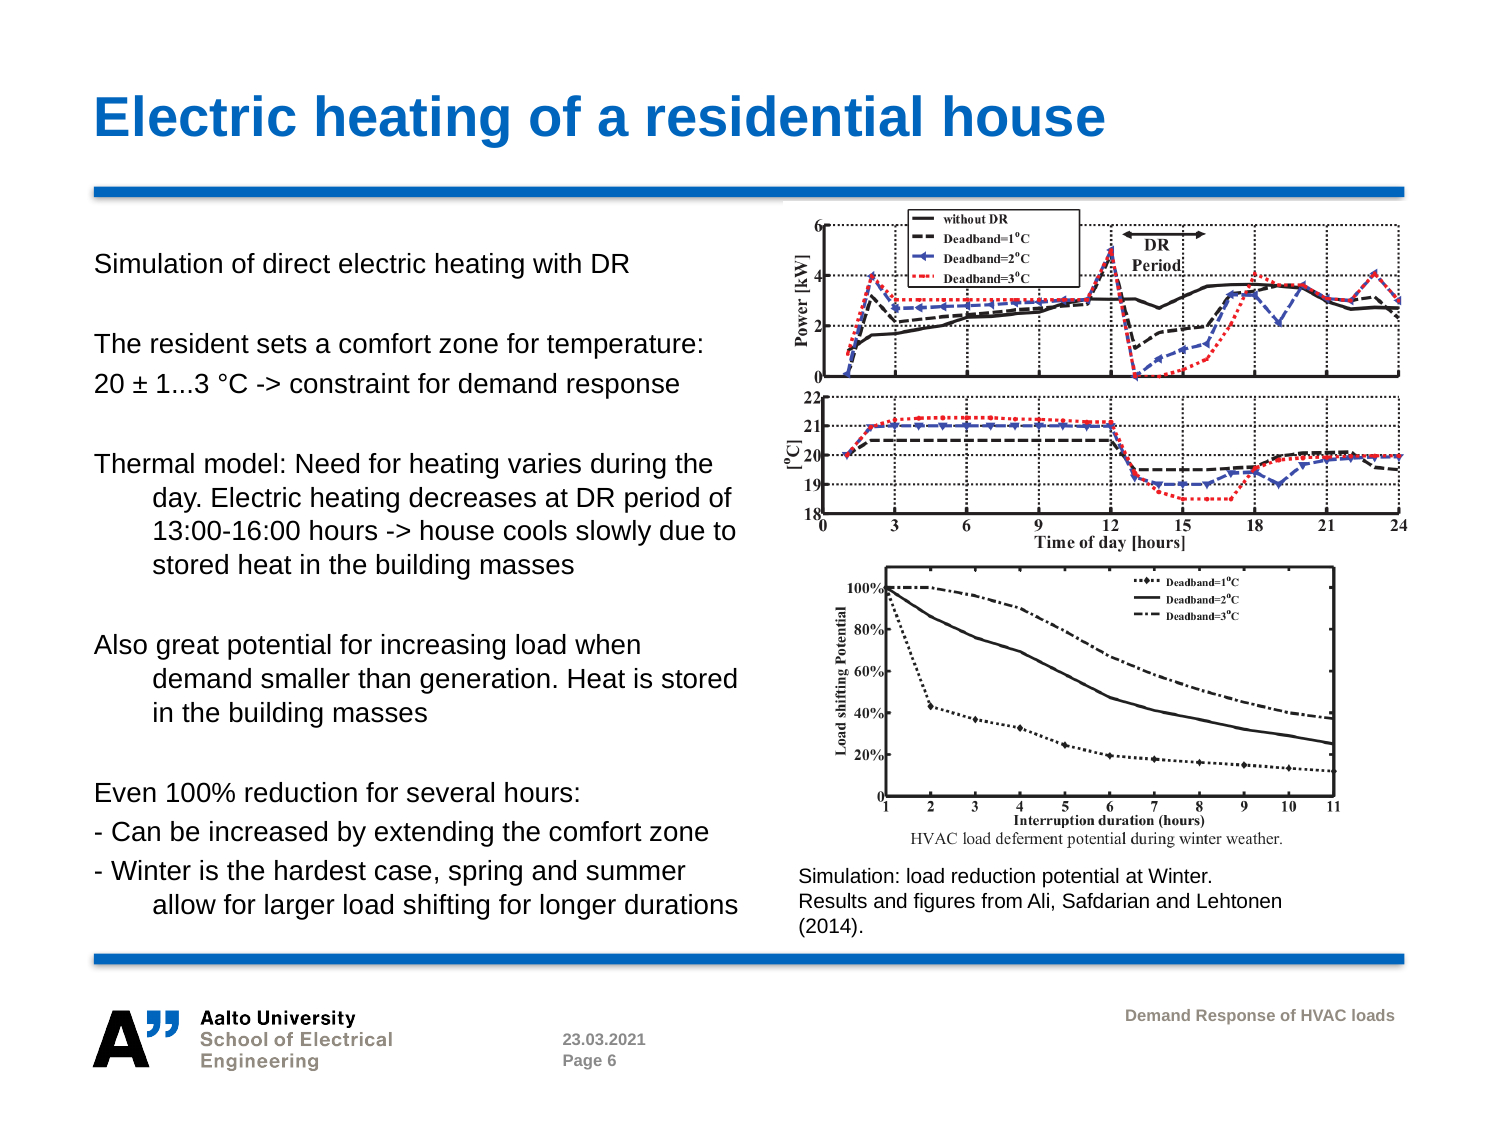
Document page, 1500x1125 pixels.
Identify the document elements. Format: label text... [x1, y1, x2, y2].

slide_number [562, 1029, 816, 1050]
slide_number Page 6 [562, 1050, 816, 1071]
list Demand Response of HVAC loads [1125, 1008, 1405, 1071]
title Electric heating of a residential house [93, 80, 1369, 228]
picture [35, 953, 449, 1125]
picture [825, 557, 1343, 855]
list Simulation of direct electric heating with DR The resident sets a comfort zone for temperature: 20 ± 1...3 °C -> constraint for demand response Thermal model: Need for heating varies during the day. Electric heating decreases at DR period of 13:00-16:00 hours -> house cools slowly due to stored heat in the building masses Also great potential for increasing load when demand smaller than generation. Heat is stored in the building masses Even 100% reduction for several hours: - Can be increased by extending the comfort zone - Winter is the hardest case, spring and summer allow for larger load shifting for longer durations [93, 245, 749, 925]
picture [782, 201, 1410, 553]
text_box Simulation: load reduction potential at Winter. Results and figures from Ali, Safdarian and Lehtonen (2014). [783, 854, 1359, 945]
